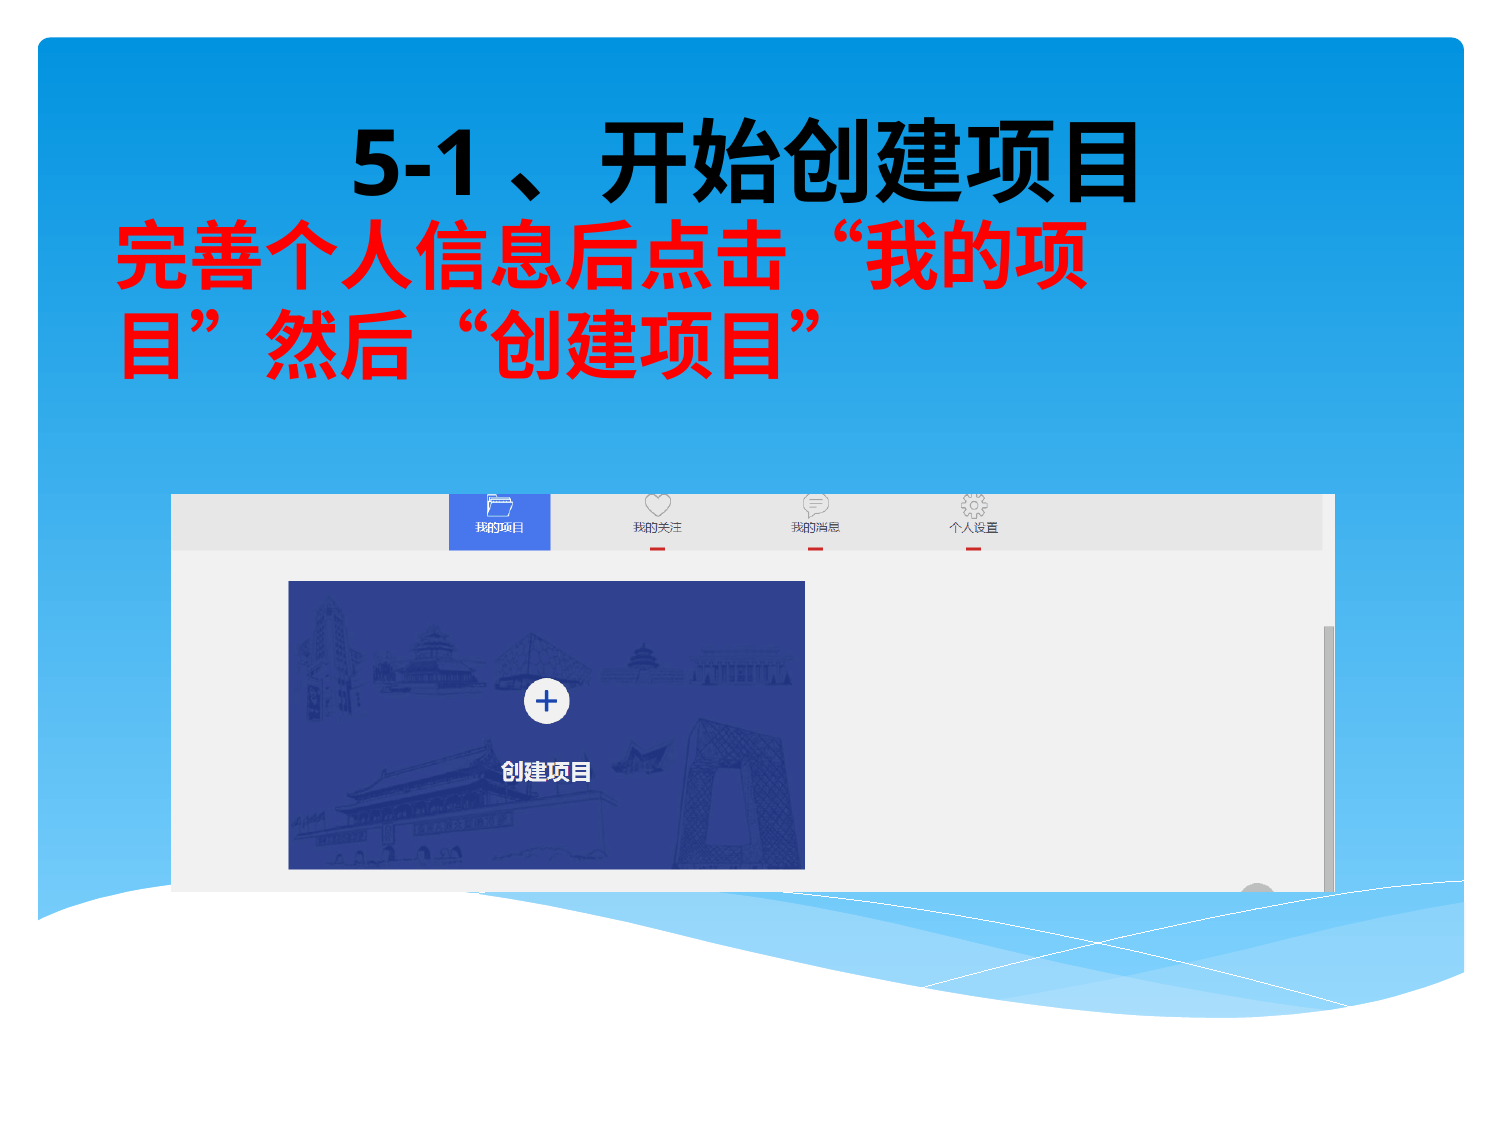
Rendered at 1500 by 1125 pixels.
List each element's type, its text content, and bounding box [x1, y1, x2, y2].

title 5-1、开始创建项目 [75, 55, 1425, 261]
text_box 完善个人信息后点击“我的项目”然后“创建项目” [100, 201, 1211, 396]
picture [170, 493, 1335, 893]
